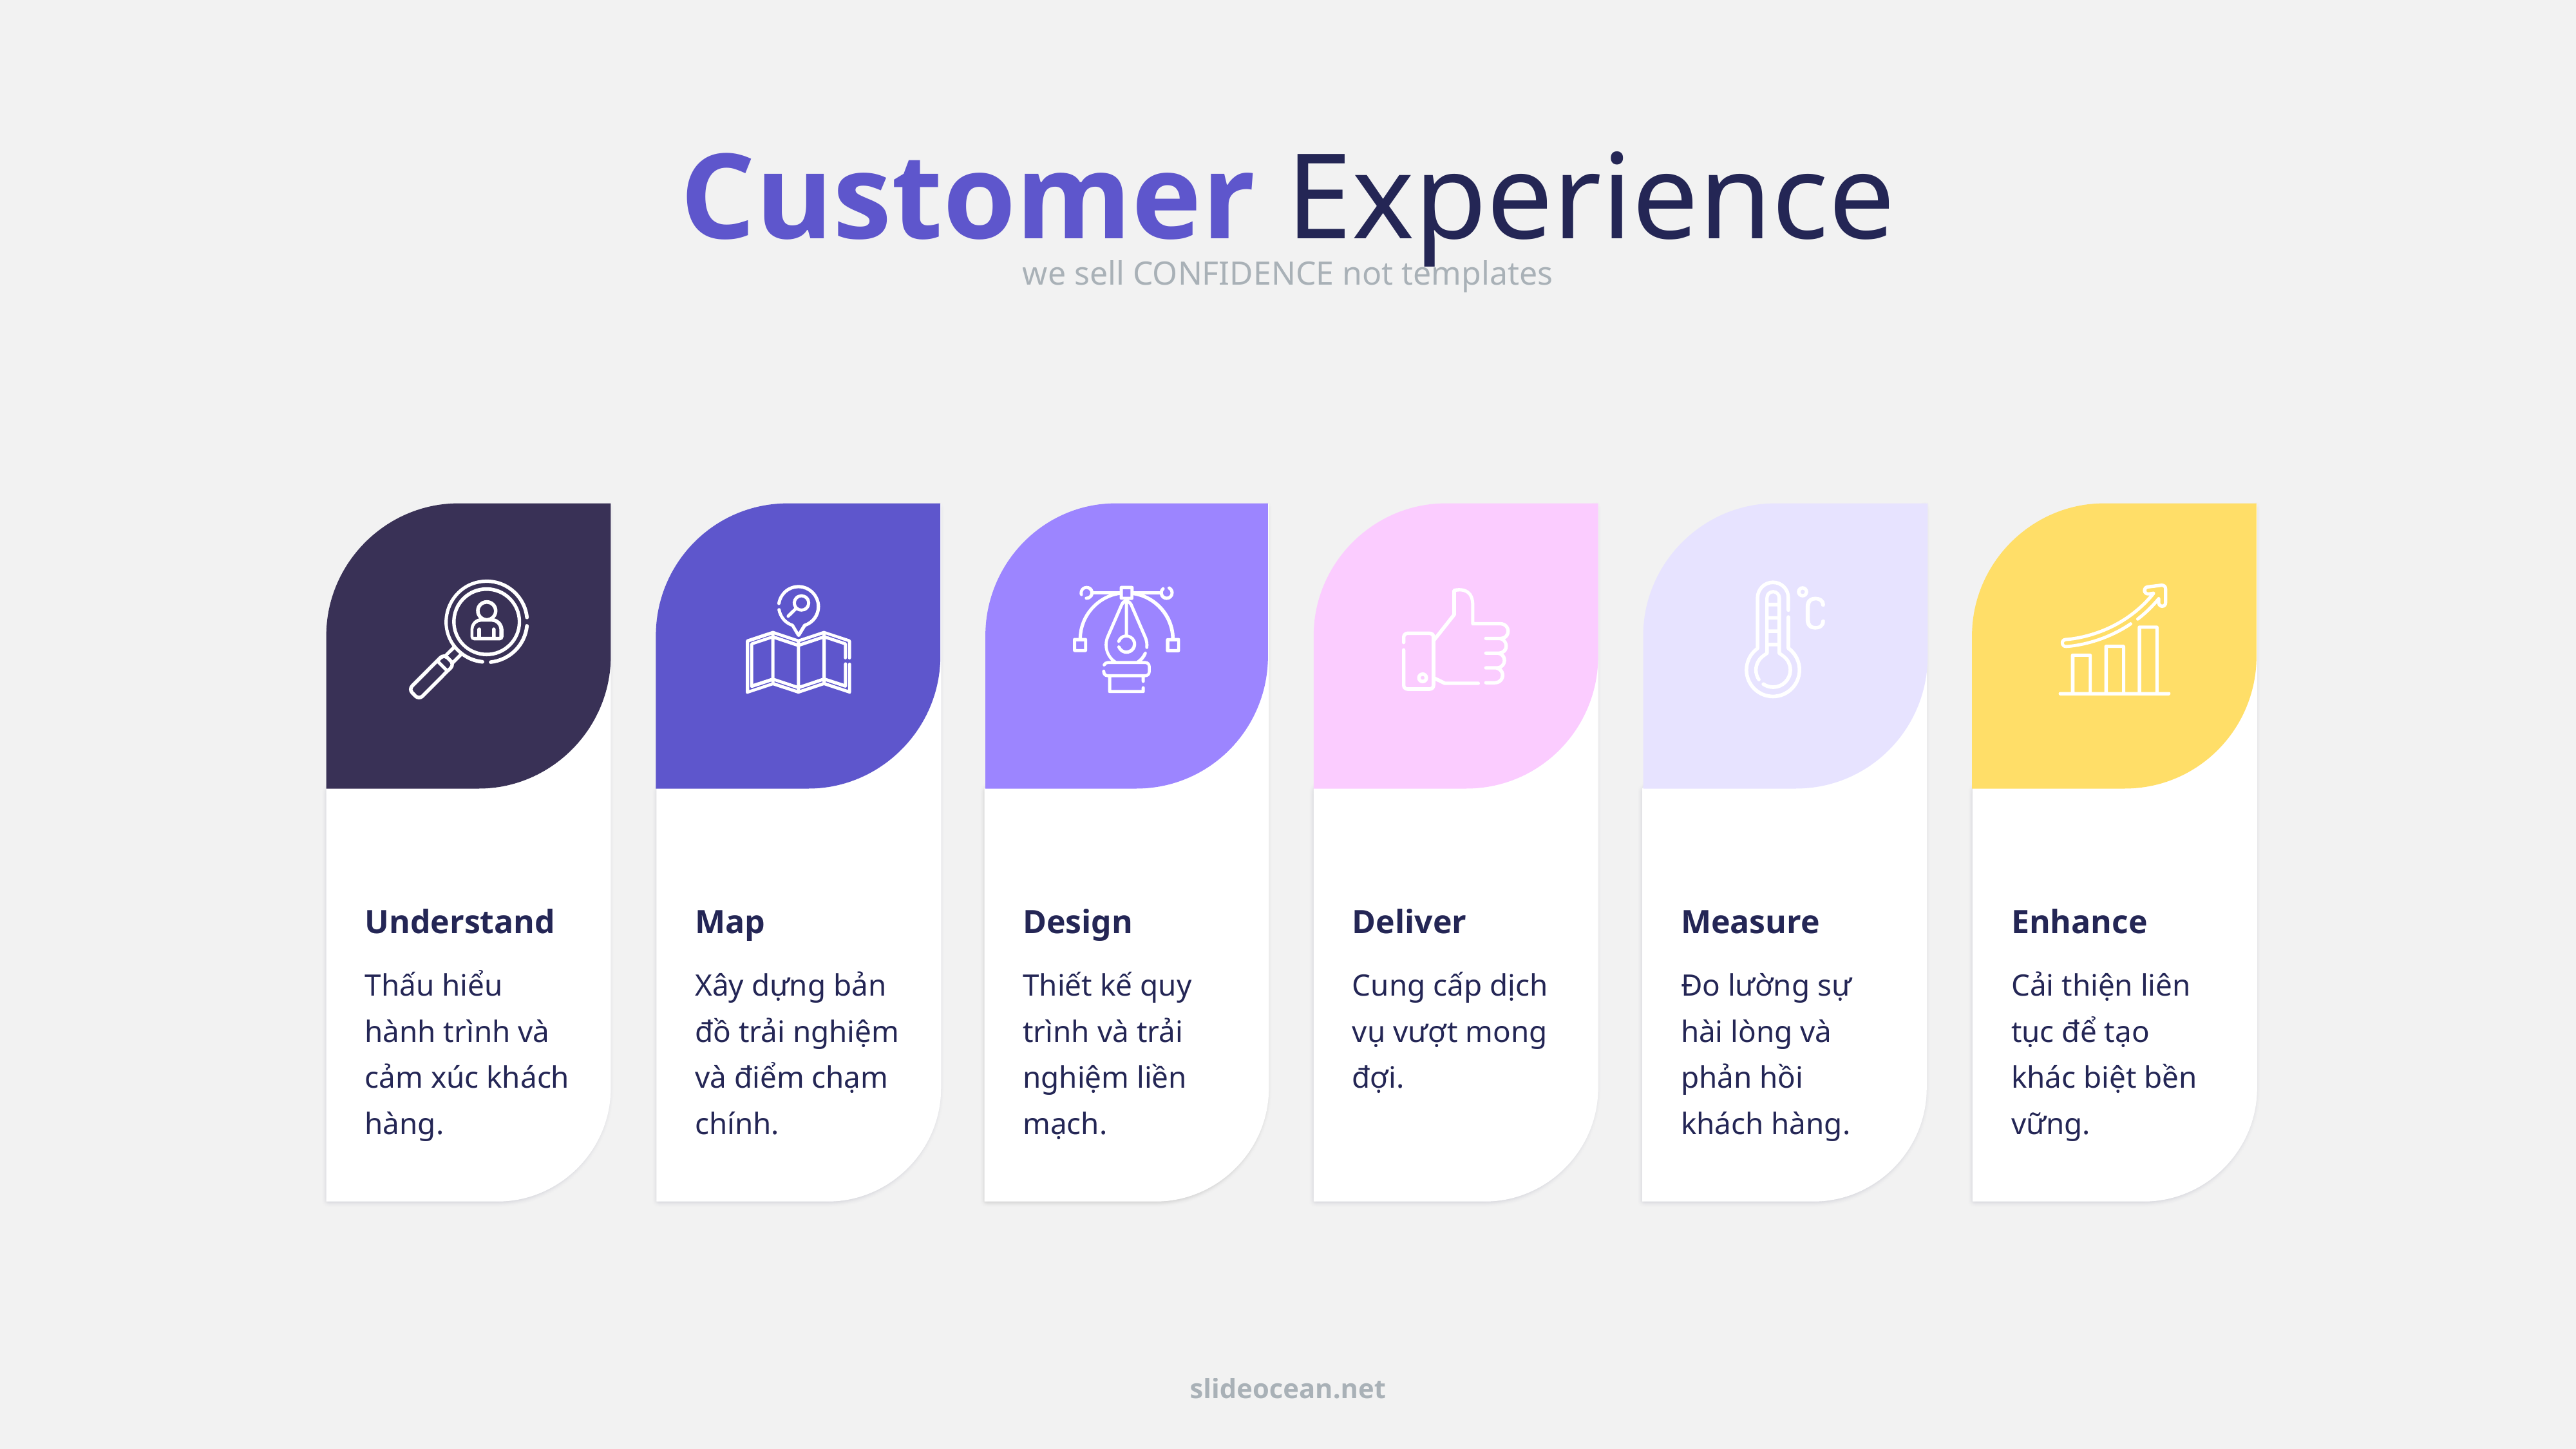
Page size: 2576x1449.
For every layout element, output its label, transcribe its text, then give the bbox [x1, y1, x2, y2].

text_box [983, 503, 1269, 1202]
text_box we sell CONFIDENCE not templates [1013, 267, 1563, 296]
text_box Customer Experience [670, 116, 1905, 267]
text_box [2058, 583, 2172, 696]
text_box slideocean.net [1180, 1367, 1396, 1409]
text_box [1642, 503, 1928, 1202]
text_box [408, 579, 529, 700]
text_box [1971, 503, 2258, 1202]
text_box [745, 584, 852, 694]
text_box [655, 503, 942, 1202]
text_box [326, 503, 611, 1202]
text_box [1401, 587, 1510, 692]
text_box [1744, 580, 1826, 699]
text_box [1313, 503, 1599, 1202]
